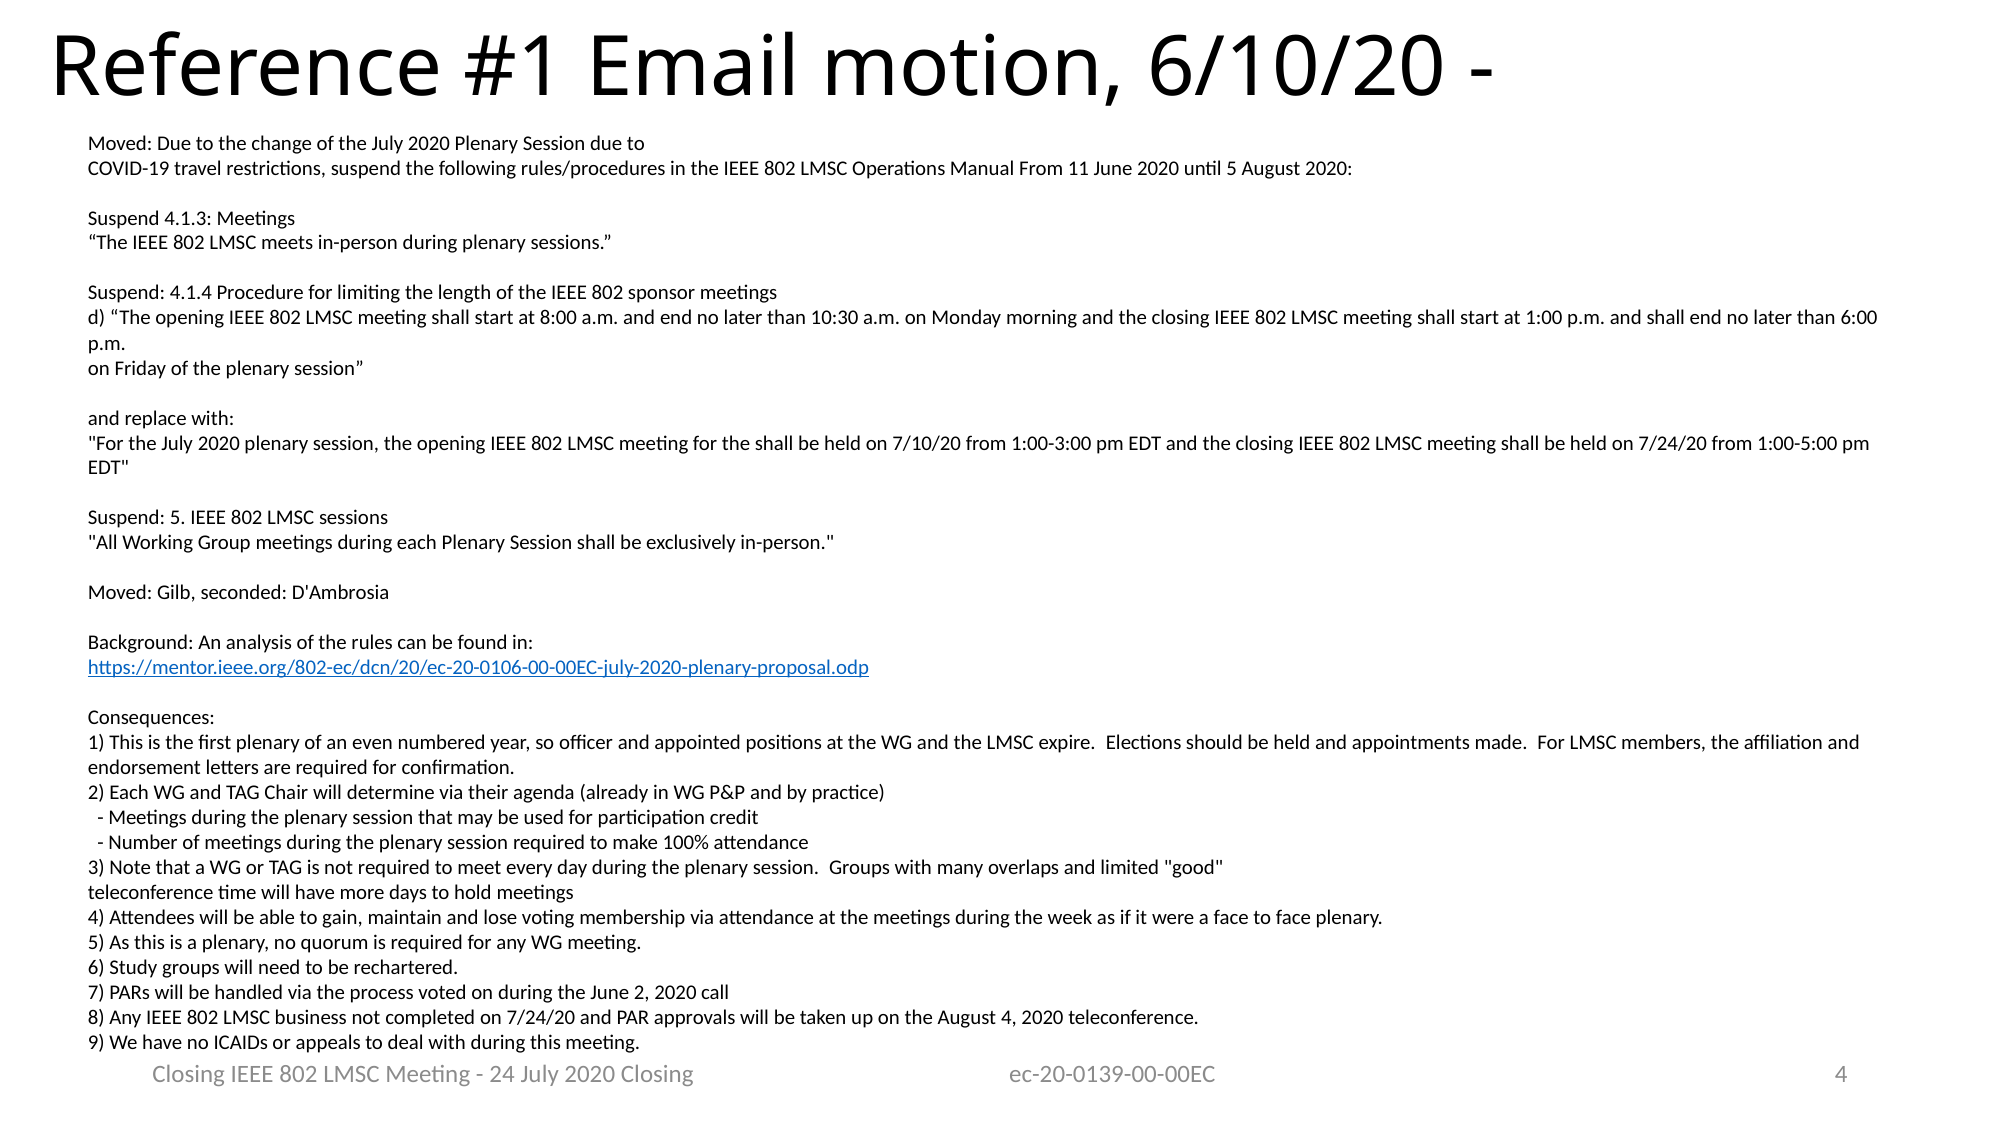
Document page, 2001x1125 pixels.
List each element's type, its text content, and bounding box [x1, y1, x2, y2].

text_box Moved: Due to the change of the July 2020 Plenary Session due to COVID-19 travel restrictions, suspend the following rules/procedures in the IEEE 802 LMSC Operations Manual From 11 June 2020 until 5 August 2020: Suspend 4.1.3: Meetings “The IEEE 802 LMSC meets in-person during plenary sessions.” Suspend: 4.1.4 Procedure for limiting the length of the IEEE 802 sponsor meetings d) “The opening IEEE 802 LMSC meeting shall start at 8:00 a.m. and end no later than 10:30 a.m. on Monday morning and the closing IEEE 802 LMSC meeting shall start at 1:00 p.m. and shall end no later than 6:00 p.m. on Friday of the plenary session” and replace with: "For the July 2020 plenary session, the opening IEEE 802 LMSC meeting for the shall be held on 7/10/20 from 1:00-3:00 pm EDT and the closing IEEE 802 LMSC meeting shall be held on 7/24/20 from 1:00-5:00 pm EDT" Suspend: 5. IEEE 802 LMSC sessions "All Working Group meetings during each Plenary Session shall be exclusively in-person." Moved: Gilb, seconded: D'Ambrosia Background: An analysis of the rules can be found in: https://mentor.ieee.org/802-ec/dcn/20/ec-20-0106-00-00EC-july-2020-plenary-proposal.odp Consequences: 1) This is the first plenary of an even numbered year, so officer and appointed positions at the WG and the LMSC expire. Elections should be held and appointments made. For LMSC members, the affiliation and endorsement letters are required for confirmation. 2) Each WG and TAG Chair will determine via their agenda (already in WG P&P and by practice) - Meetings during the plenary session that may be used for participation credit - Number of meetings during the plenary session required to make 100% attendance 3) Note that a WG or TAG is not required to meet every day during the plenary session. Groups with many overlaps and limited "good" teleconference time will have more days to hold meetings 4) Attendees will be able to gain, maintain and lose voting membership via attendance at the meetings during the week as if it were a face to face plenary. 5) As this is a plenary, no quorum is required for any WG meeting. 6) Study groups will need to be rechartered. 7) PARs will be handled via the process voted on during the June 2, 2020 call 8) Any IEEE 802 LMSC business not completed on 7/24/20 and PAR approvals will be taken up on the August 4, 2020 teleconference. 9) We have no ICAIDs or appeals to deal with during this meeting. [73, 121, 1931, 1111]
footer ec-20-0139-00-00EC [887, 1042, 1338, 1103]
slide_number 4 [1412, 1042, 1863, 1103]
title Reference #1 Email motion, 6/10/20 - [34, 14, 2000, 123]
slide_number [137, 1042, 734, 1103]
